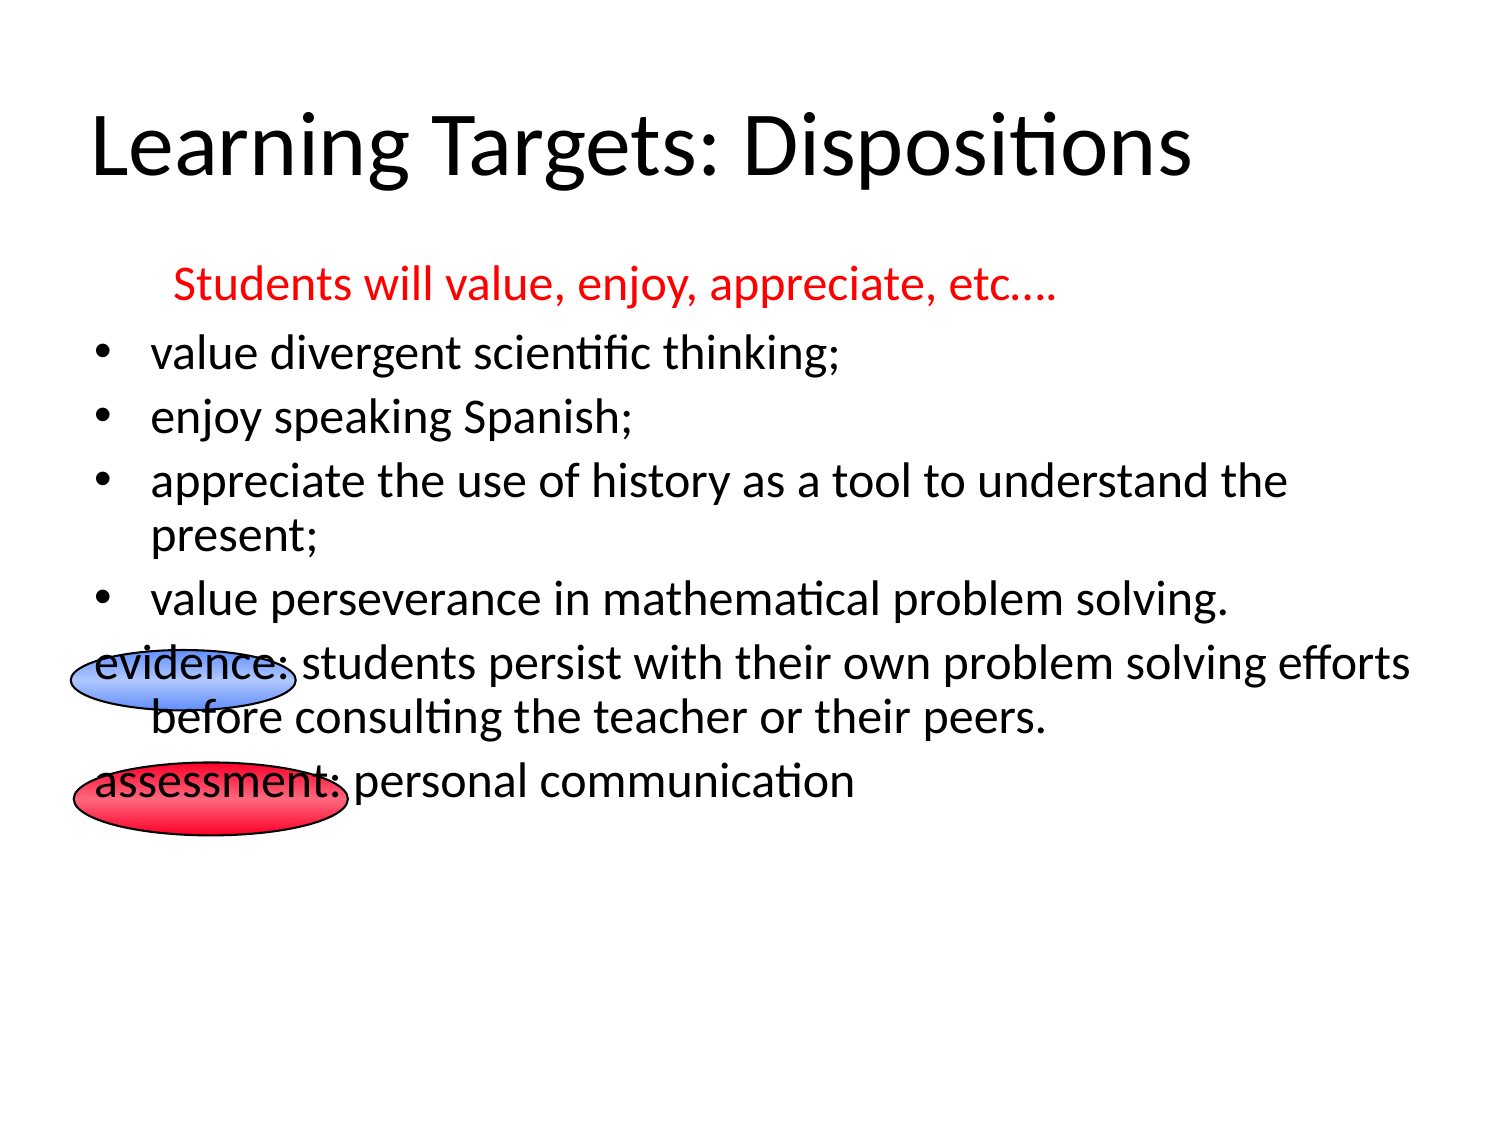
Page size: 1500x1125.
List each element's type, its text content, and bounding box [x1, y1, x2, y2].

list value divergent scientific thinking; enjoy speaking Spanish; appreciate the use of history as a tool to understand the present; value perseverance in mathematical problem solving. evidence: students persist with their own problem solving efforts before consulting the teacher or their peers. assessment: personal communication [79, 319, 1430, 906]
text_box Students will value, enjoy, appreciate, etc…. [158, 243, 1073, 319]
title Learning Targets: Dispositions [75, 45, 1425, 233]
text_box [70, 668, 79, 692]
text_box [73, 788, 79, 809]
